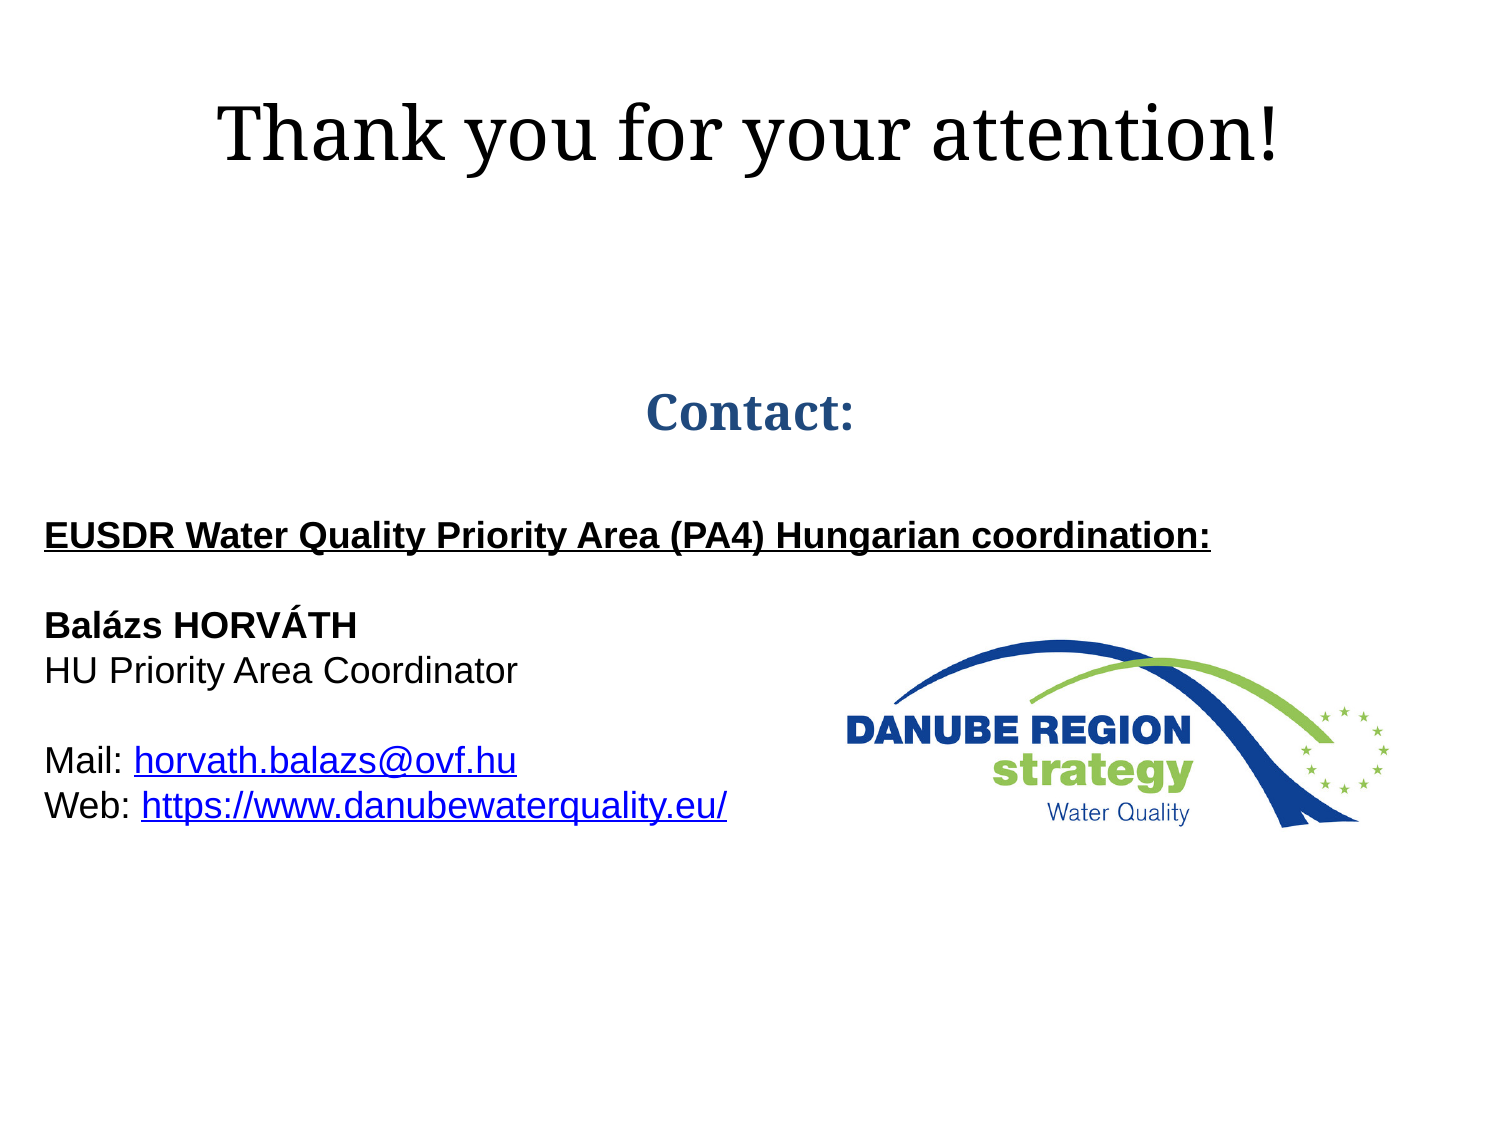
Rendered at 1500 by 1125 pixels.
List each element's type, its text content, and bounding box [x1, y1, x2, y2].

picture [820, 611, 1416, 856]
text_box Contact: EUSDR Water Quality Priority Area (PA4) Hungarian coordination: Balázs HORVÁTH HU Priority Area Coordinator Mail: horvath.balazs@ovf.hu Web: https://www.danubewaterquality.eu/ [29, 373, 1471, 1094]
text_box Thank you for your attention! [0, 78, 1500, 183]
